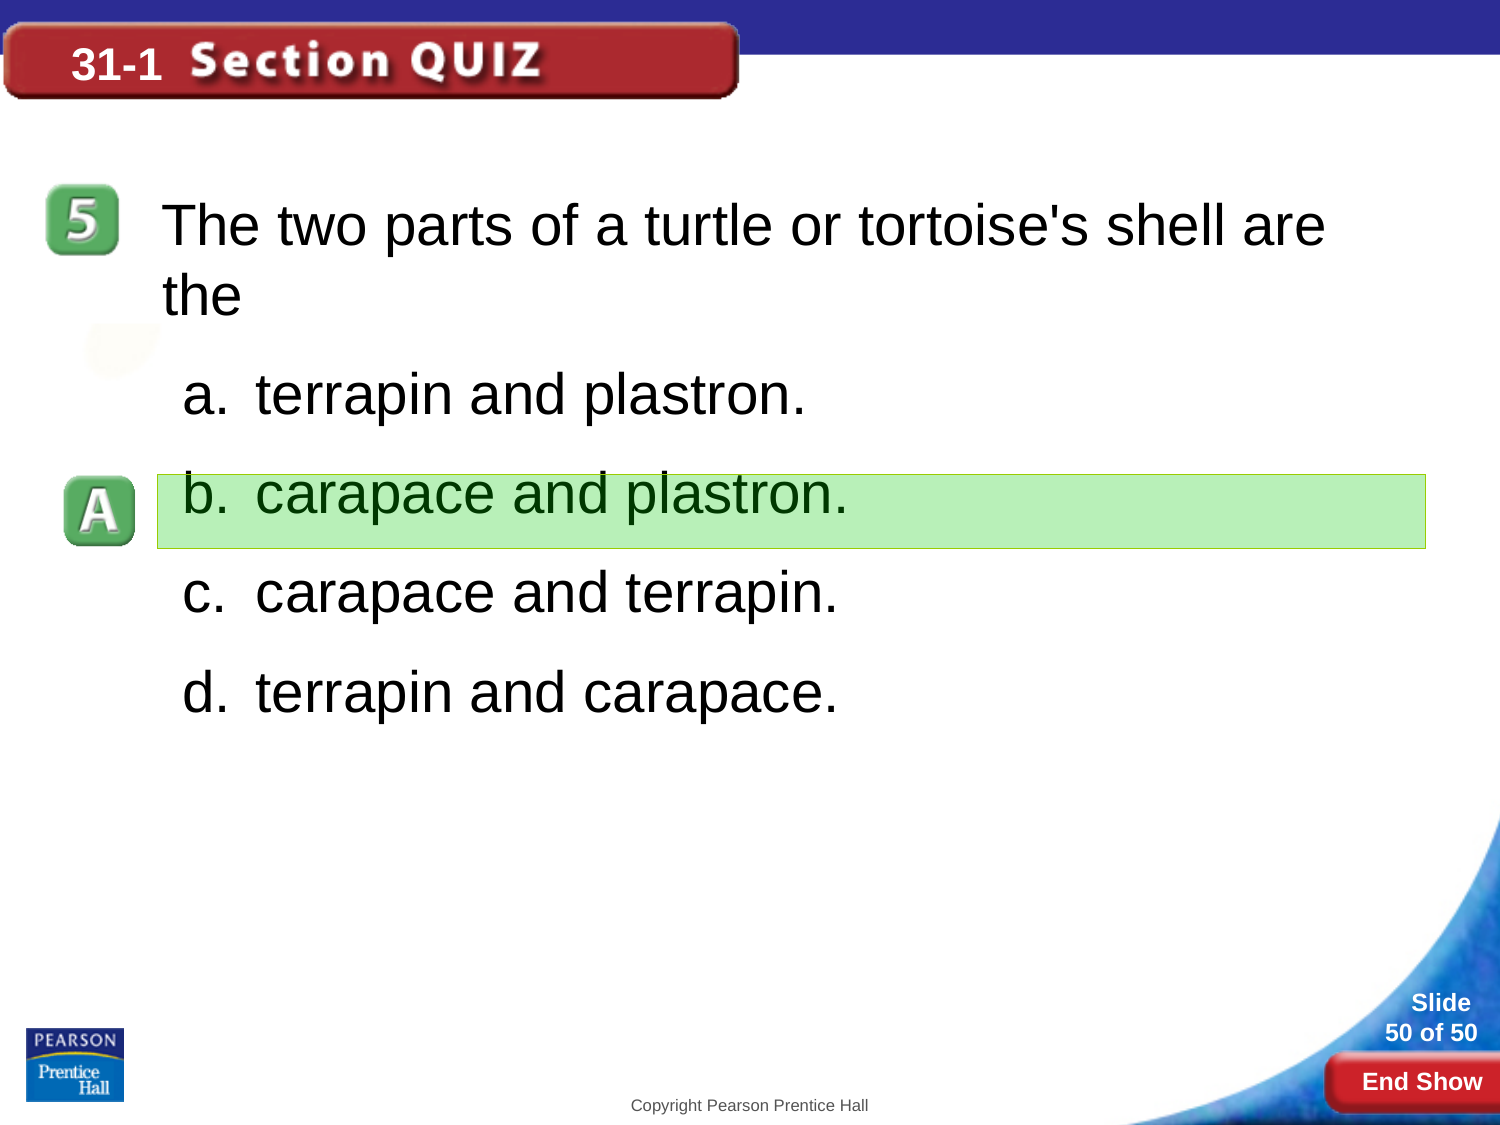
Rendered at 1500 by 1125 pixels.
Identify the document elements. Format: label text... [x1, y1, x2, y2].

picture [54, 468, 151, 555]
list The two parts of a turtle or tortoise's shell are the terrapin and plastron. carapace and plastron. carapace and terrapin. terrapin and carapace. [44, 179, 1440, 1094]
picture [38, 178, 136, 264]
picture [0, 0, 1500, 1125]
text_box [157, 474, 1426, 549]
footer Copyright Pearson Prentice Hall [512, 1094, 988, 1113]
title 31-1 [2, 0, 179, 208]
